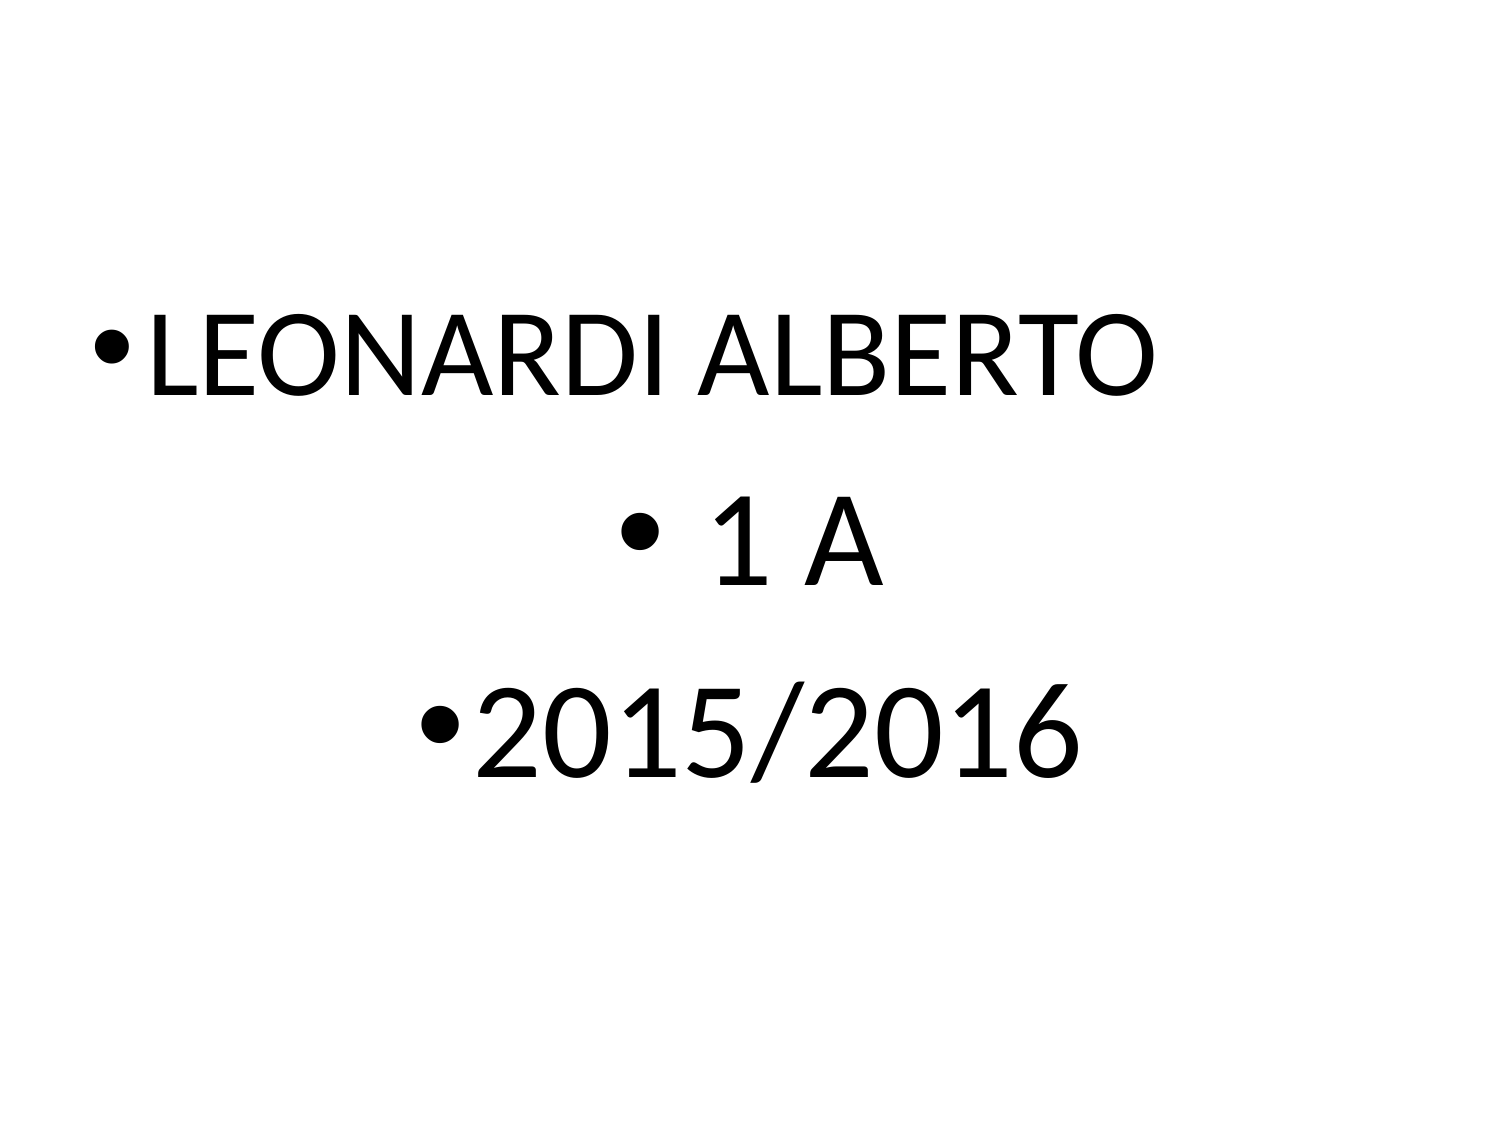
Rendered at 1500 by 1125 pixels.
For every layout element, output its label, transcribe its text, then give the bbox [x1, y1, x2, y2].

list LEONARDI ALBERTO 1 A 2015/2016 [75, 262, 1425, 1005]
